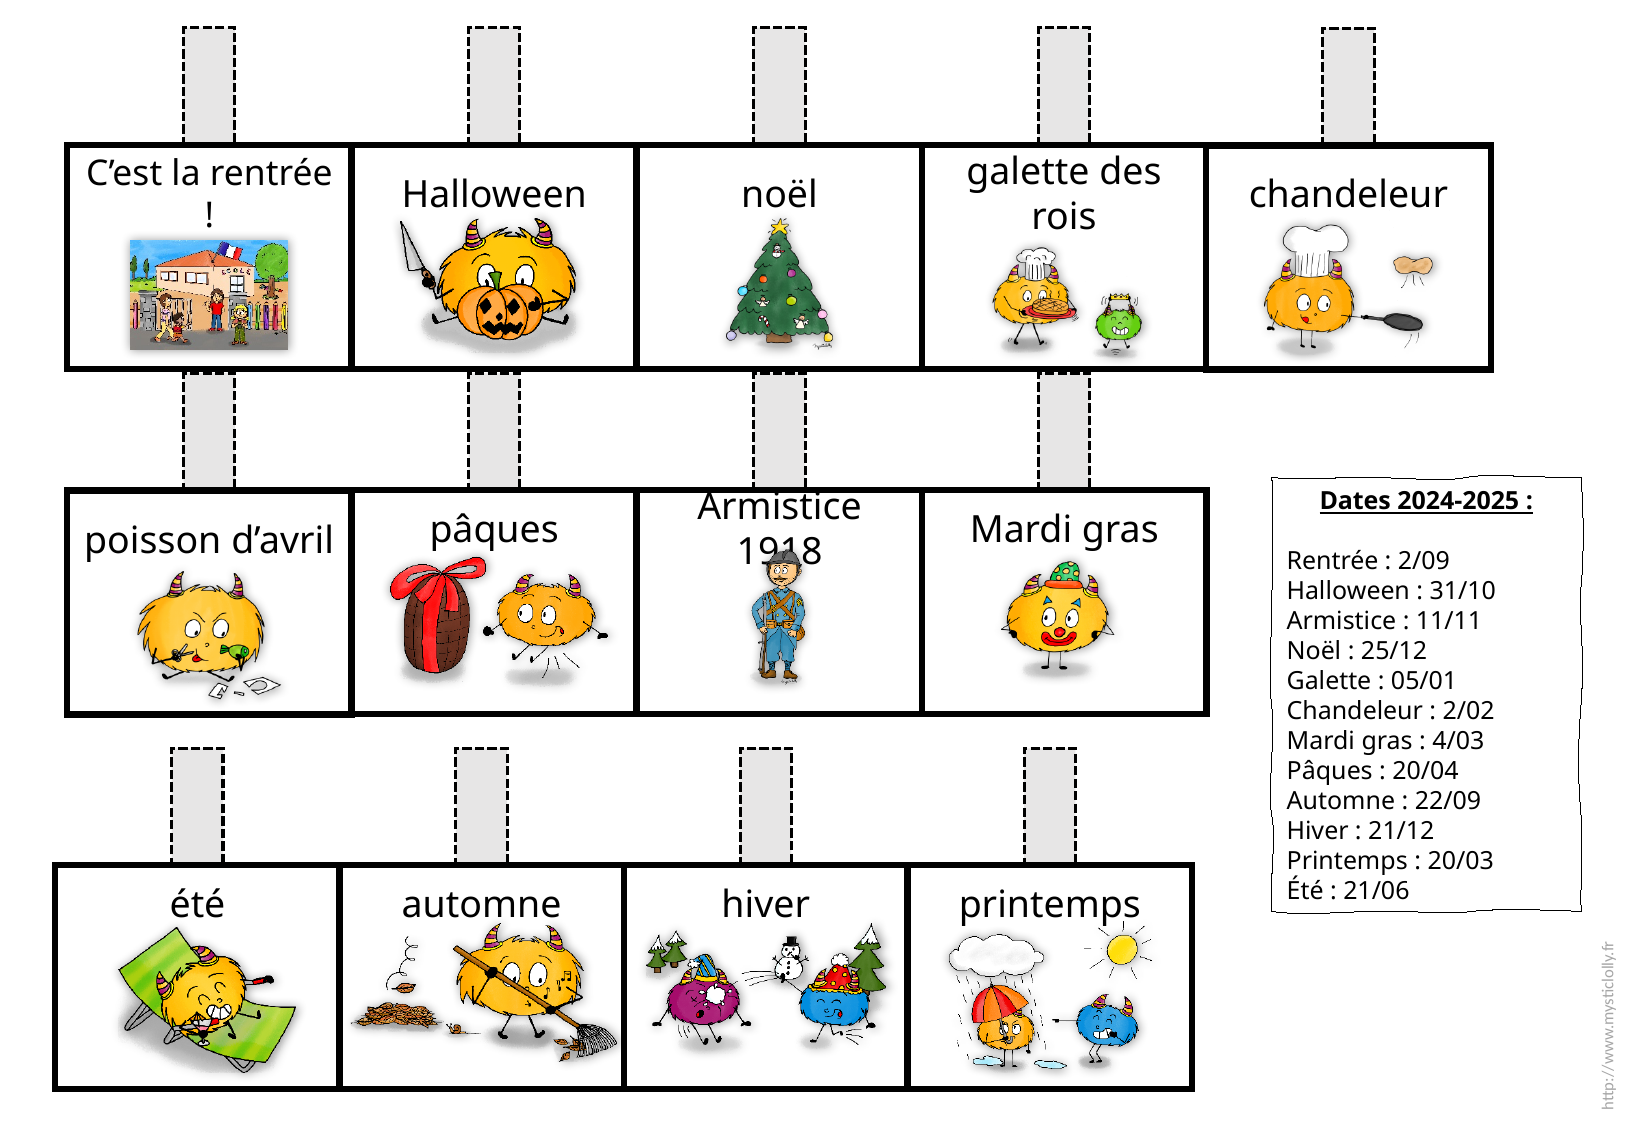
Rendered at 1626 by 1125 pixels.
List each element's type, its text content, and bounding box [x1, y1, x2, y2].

picture [969, 554, 1146, 688]
text_box [753, 26, 806, 144]
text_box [339, 748, 624, 1090]
picture [118, 927, 297, 1073]
text_box poisson d’avril [66, 489, 353, 716]
picture [130, 240, 288, 350]
text_box pâques [351, 489, 636, 715]
text_box [468, 372, 521, 489]
picture [1257, 207, 1440, 359]
text_box [1037, 26, 1091, 144]
picture [947, 912, 1153, 1073]
picture [969, 247, 1159, 359]
text_box galette des rois [921, 144, 1205, 370]
text_box chandeleur [1205, 144, 1492, 371]
text_box Mardi gras [921, 489, 1208, 715]
text_box Armistice 1918 [636, 489, 921, 715]
text_box [183, 372, 236, 489]
text_box [753, 372, 806, 489]
text_box [183, 26, 236, 144]
picture [131, 571, 288, 701]
picture [726, 218, 833, 350]
text_box [1023, 747, 1076, 864]
picture [646, 922, 886, 1062]
picture [376, 548, 613, 687]
text_box été [54, 864, 339, 1090]
text_box [1038, 372, 1091, 489]
text_box [468, 26, 521, 144]
text_box noël [636, 144, 921, 370]
text_box printemps [907, 864, 1193, 1090]
picture [400, 218, 576, 353]
text_box hiver [624, 864, 907, 1090]
text_box Dates 2024-2025 : Rentrée : 2/09 Halloween : 31/10 Armistice : 11/11 Noël : 25/12 Galette : 05/01 Chandeleur : 2/02 Mardi gras : 4/03 Pâques : 20/04 Automne : 22/09 Hiver : 21/12 Printemps : 20/03 Été : 21/06 [1270, 475, 1584, 914]
text_box Halloween [351, 144, 636, 370]
text_box [739, 747, 792, 864]
picture [746, 547, 813, 686]
text_box [1322, 27, 1375, 144]
text_box [171, 747, 224, 864]
text_box C’est la rentrée ! [66, 144, 351, 370]
